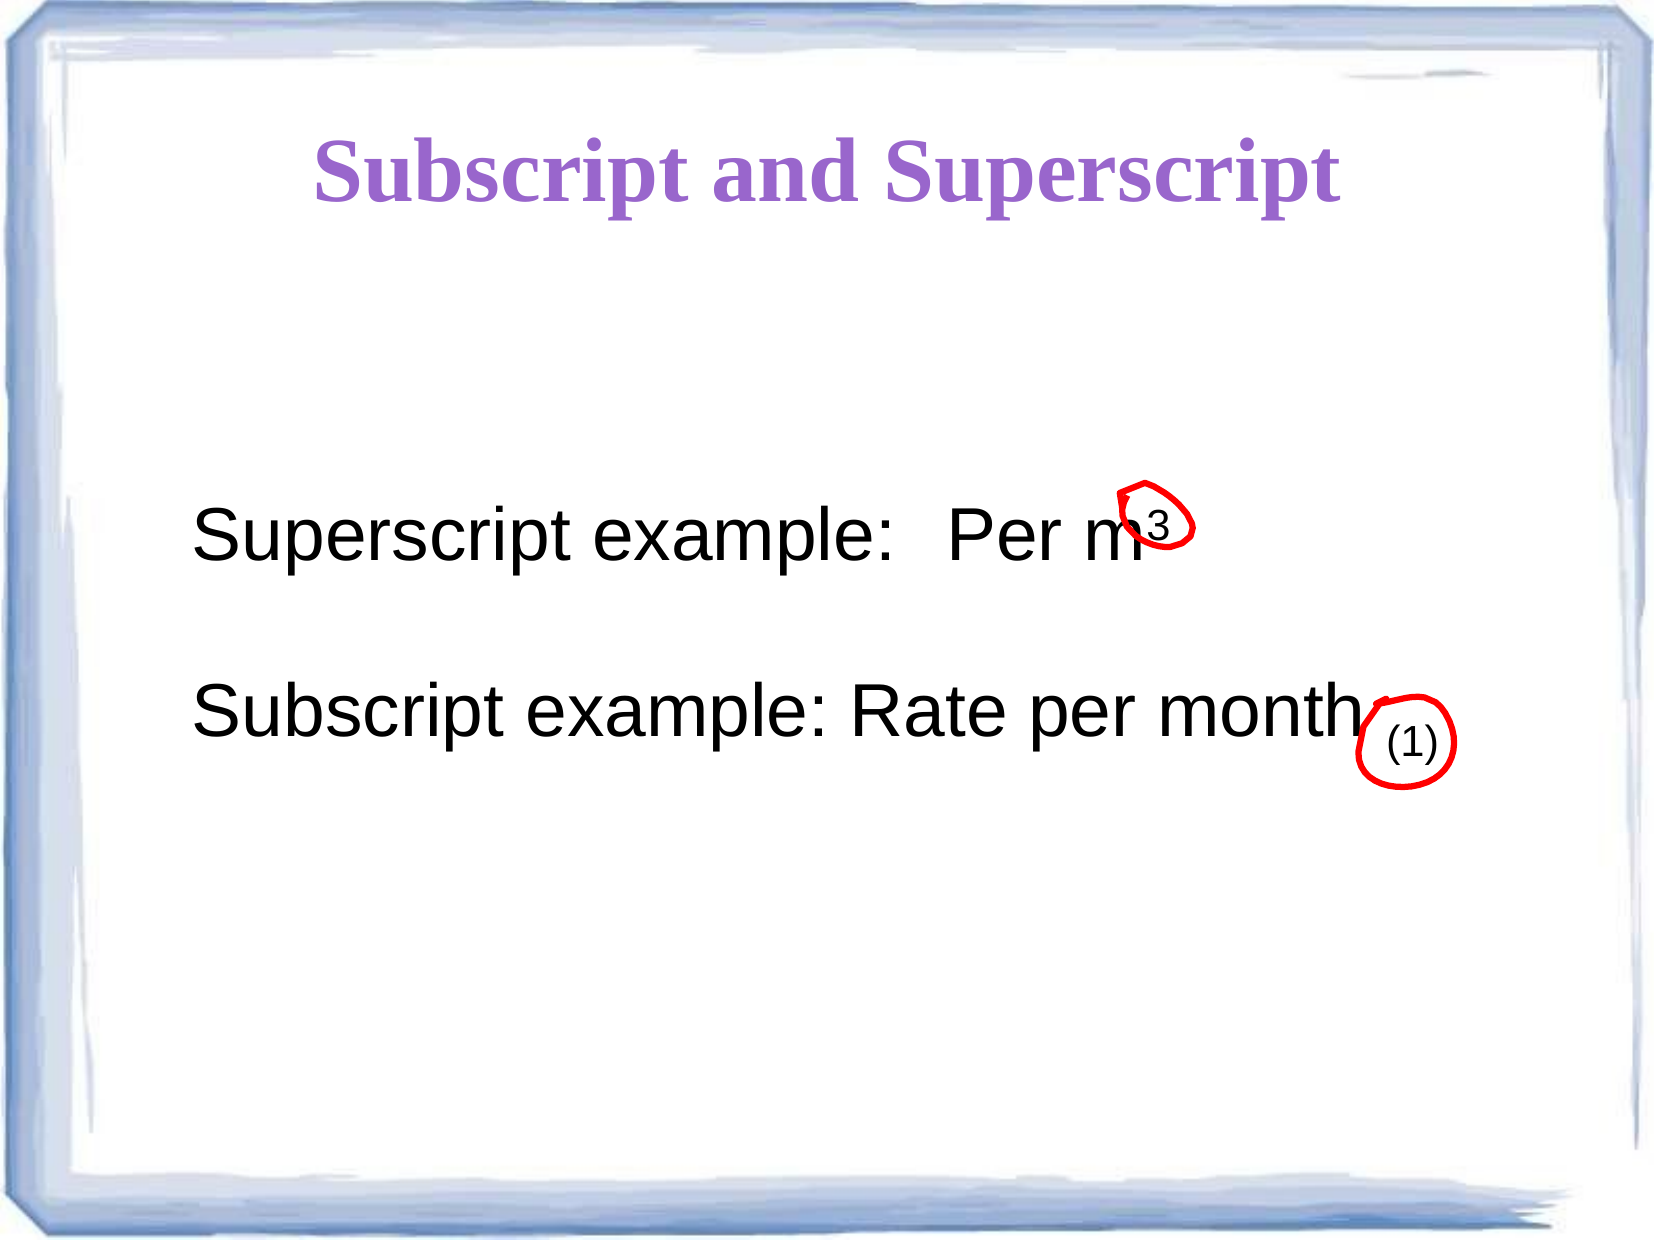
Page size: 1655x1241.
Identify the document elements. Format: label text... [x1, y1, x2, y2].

picture [0, 0, 1654, 1240]
text_box [1119, 482, 1193, 547]
text_box Superscript example: Per m3 Subscript example: Rate per month (1) [183, 483, 1458, 766]
title Subscript and Superscript [310, 107, 1344, 318]
text_box [1358, 696, 1455, 787]
